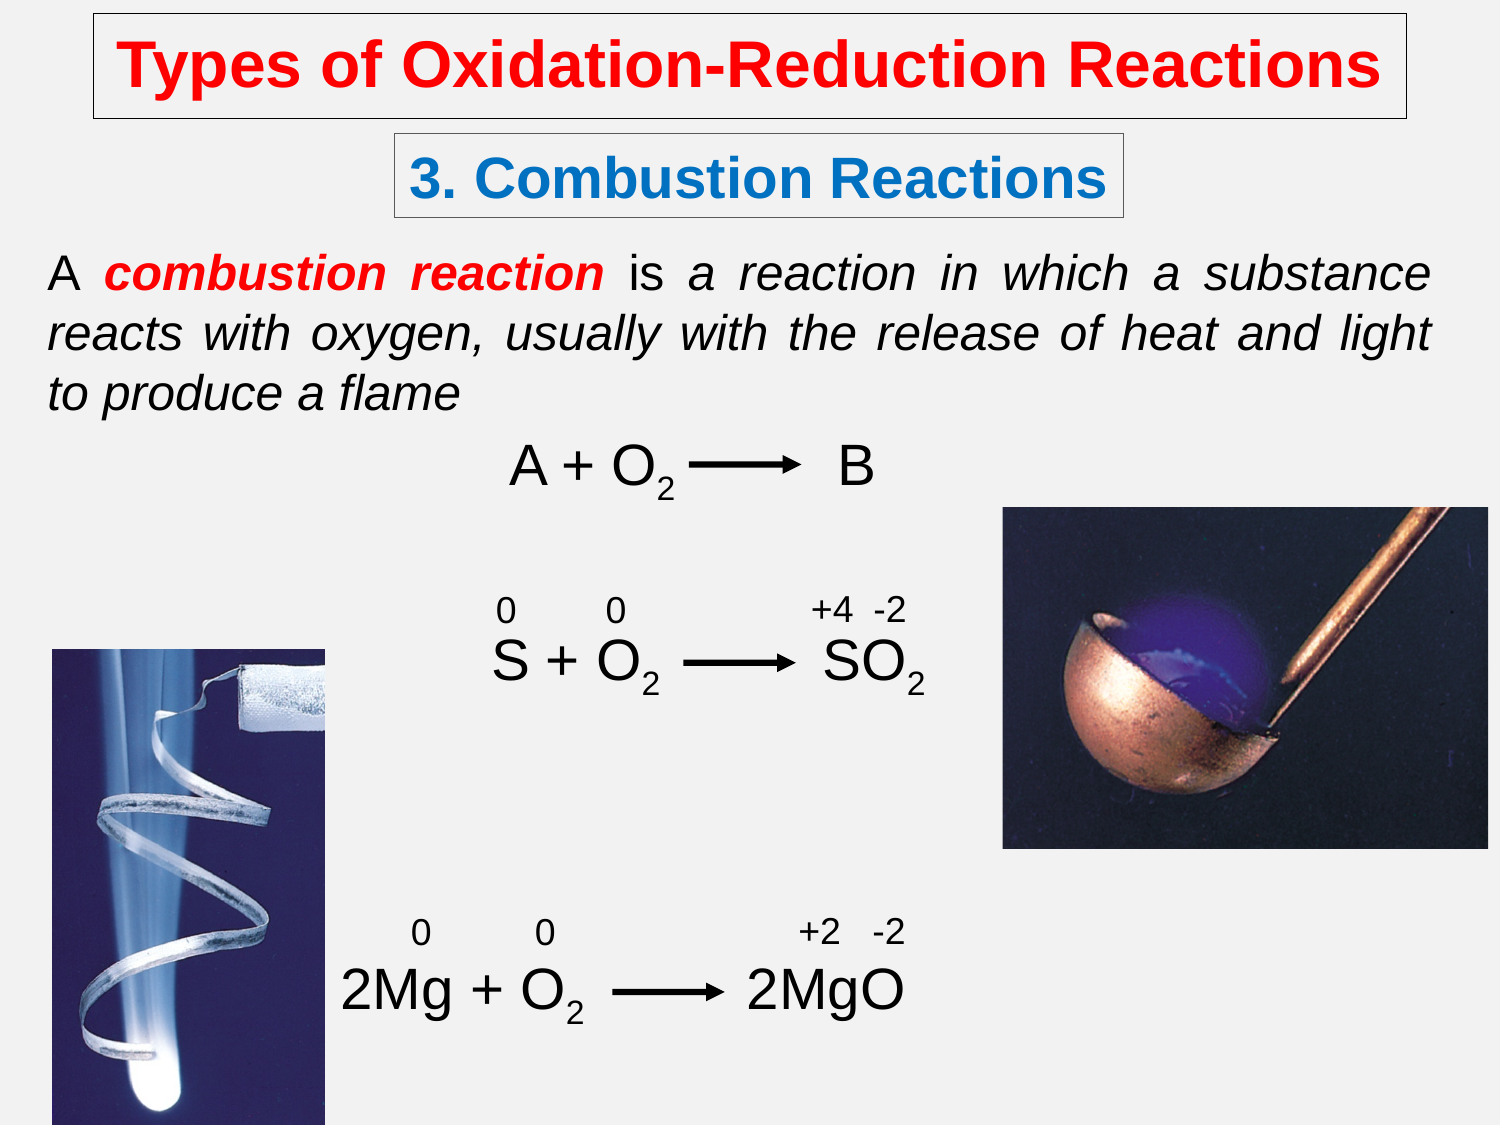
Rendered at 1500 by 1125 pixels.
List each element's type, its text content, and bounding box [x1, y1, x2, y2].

text_box A combustion reaction is a reaction in which a substance reacts with oxygen, usually with the release of heat and light to produce a flame [32, 232, 1447, 428]
picture [52, 649, 325, 1125]
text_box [325, 943, 923, 1030]
text_box -2 [857, 899, 921, 943]
text_box 0 [481, 578, 532, 614]
text_box 0 [590, 578, 642, 614]
picture [1002, 507, 1489, 849]
text_box -2 [858, 578, 922, 614]
text_box 3. Combustion Reactions [394, 133, 1124, 218]
text_box 0 [520, 900, 571, 943]
text_box +4 [796, 578, 858, 614]
text_box +2 [783, 899, 857, 943]
text_box 0 [396, 900, 447, 943]
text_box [491, 419, 895, 505]
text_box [473, 614, 944, 700]
title Types of Oxidation-Reduction Reactions [93, 13, 1407, 119]
